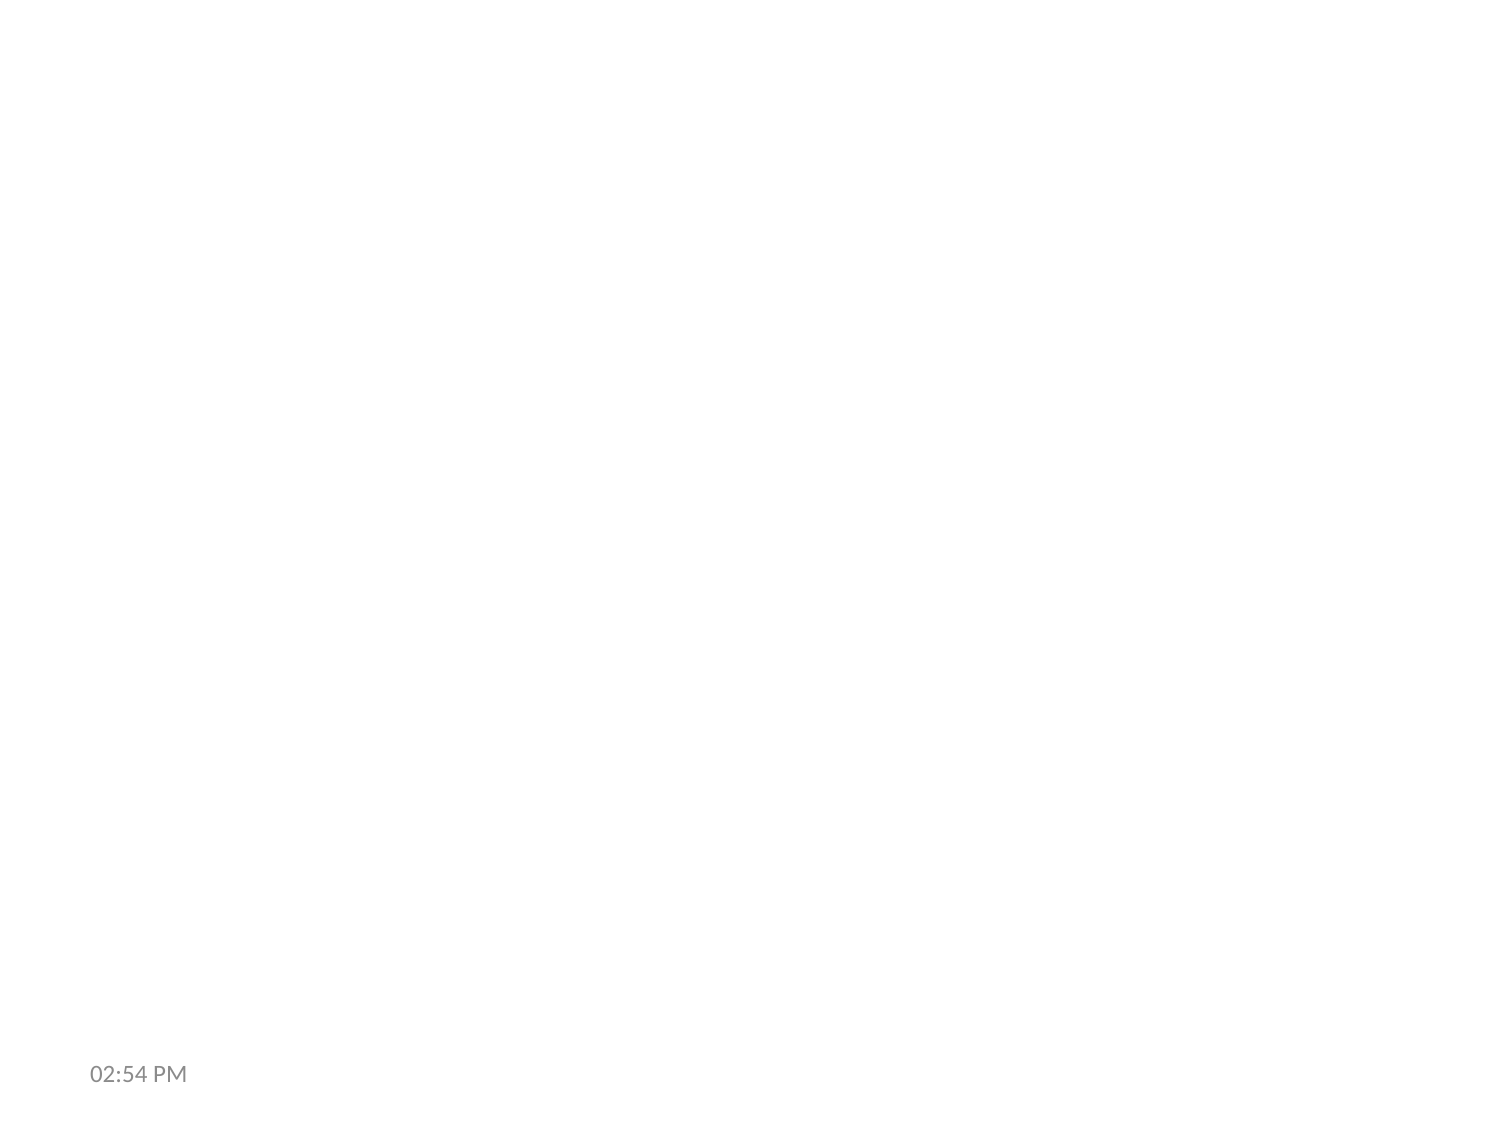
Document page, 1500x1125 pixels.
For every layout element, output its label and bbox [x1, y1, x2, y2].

slide_number [75, 1042, 425, 1103]
